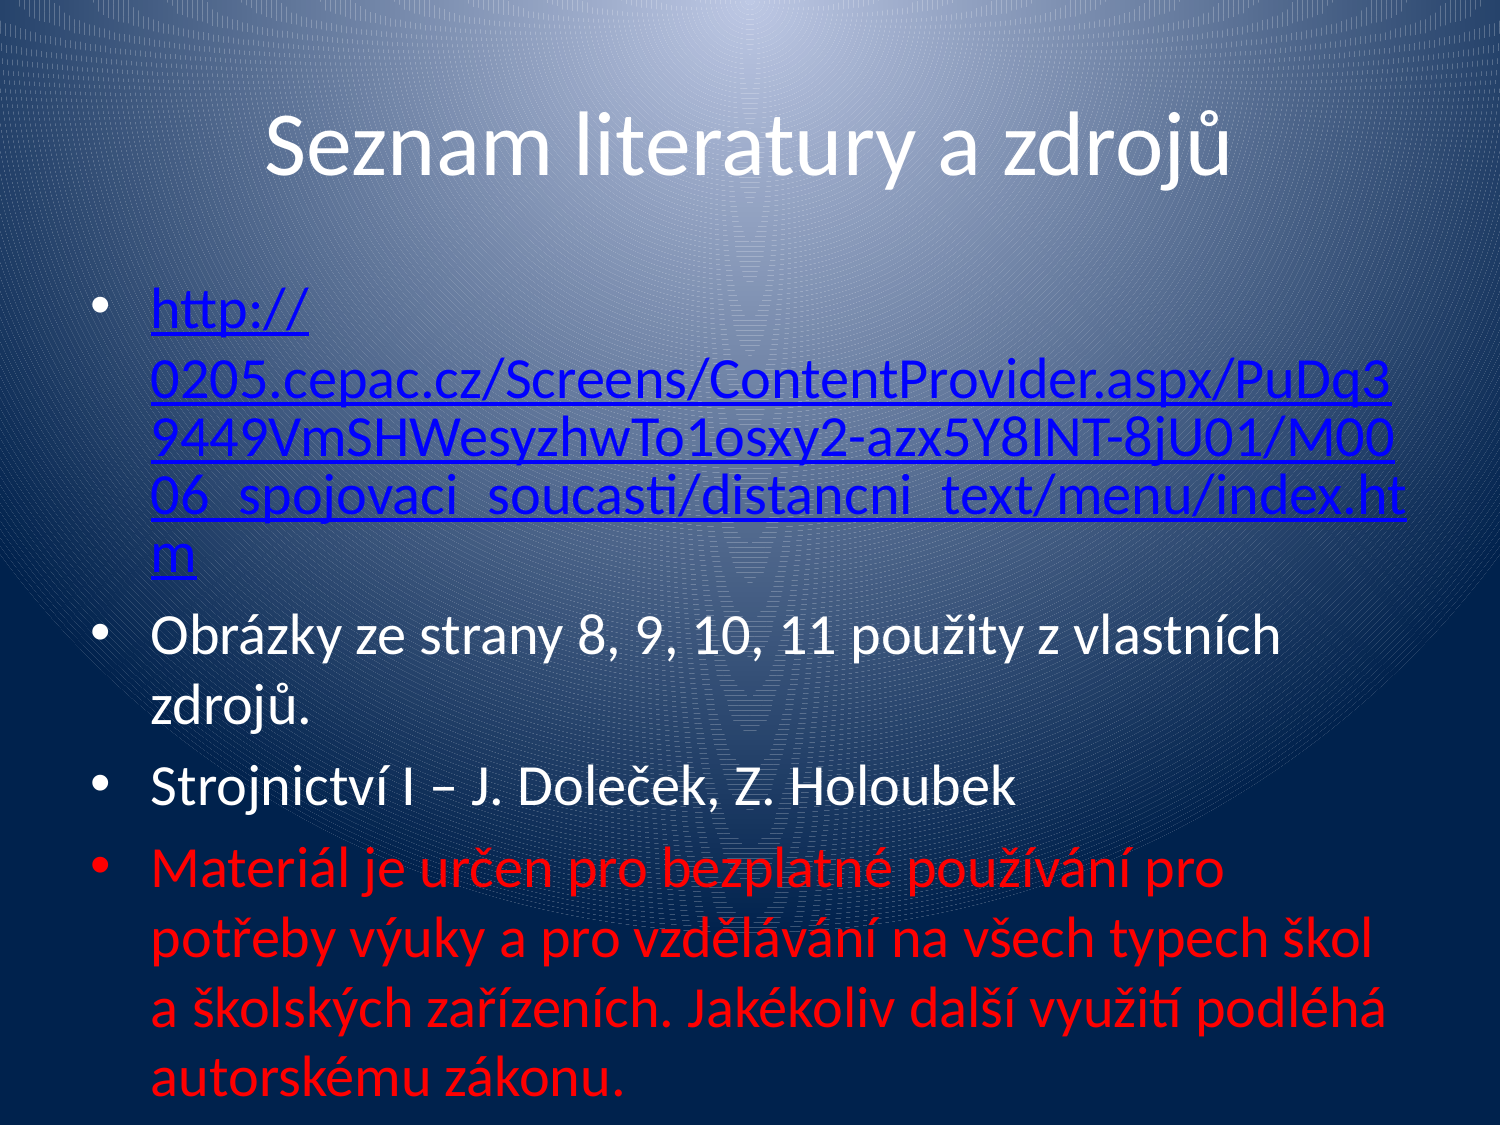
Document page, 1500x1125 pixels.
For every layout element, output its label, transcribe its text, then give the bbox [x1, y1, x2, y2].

title Seznam literatury a zdrojů [75, 45, 1425, 233]
list http://0205.cepac.cz/Screens/ContentProvider.aspx/PuDq39449VmSHWesyzhwTo1osxy2-azx5Y8INT-8jU01/M0006_spojovaci_soucasti/distancni_text/menu/index.htm Obrázky ze strany 8, 9, 10, 11 použity z vlastních zdrojů. Strojnictví I – J. Doleček, Z. Holoubek Materiál je určen pro bezplatné používání pro potřeby výuky a pro vzdělávání na všech typech škol a školských zařízeních. Jakékoliv další využití podléhá autorskému zákonu. [75, 262, 1425, 1005]
